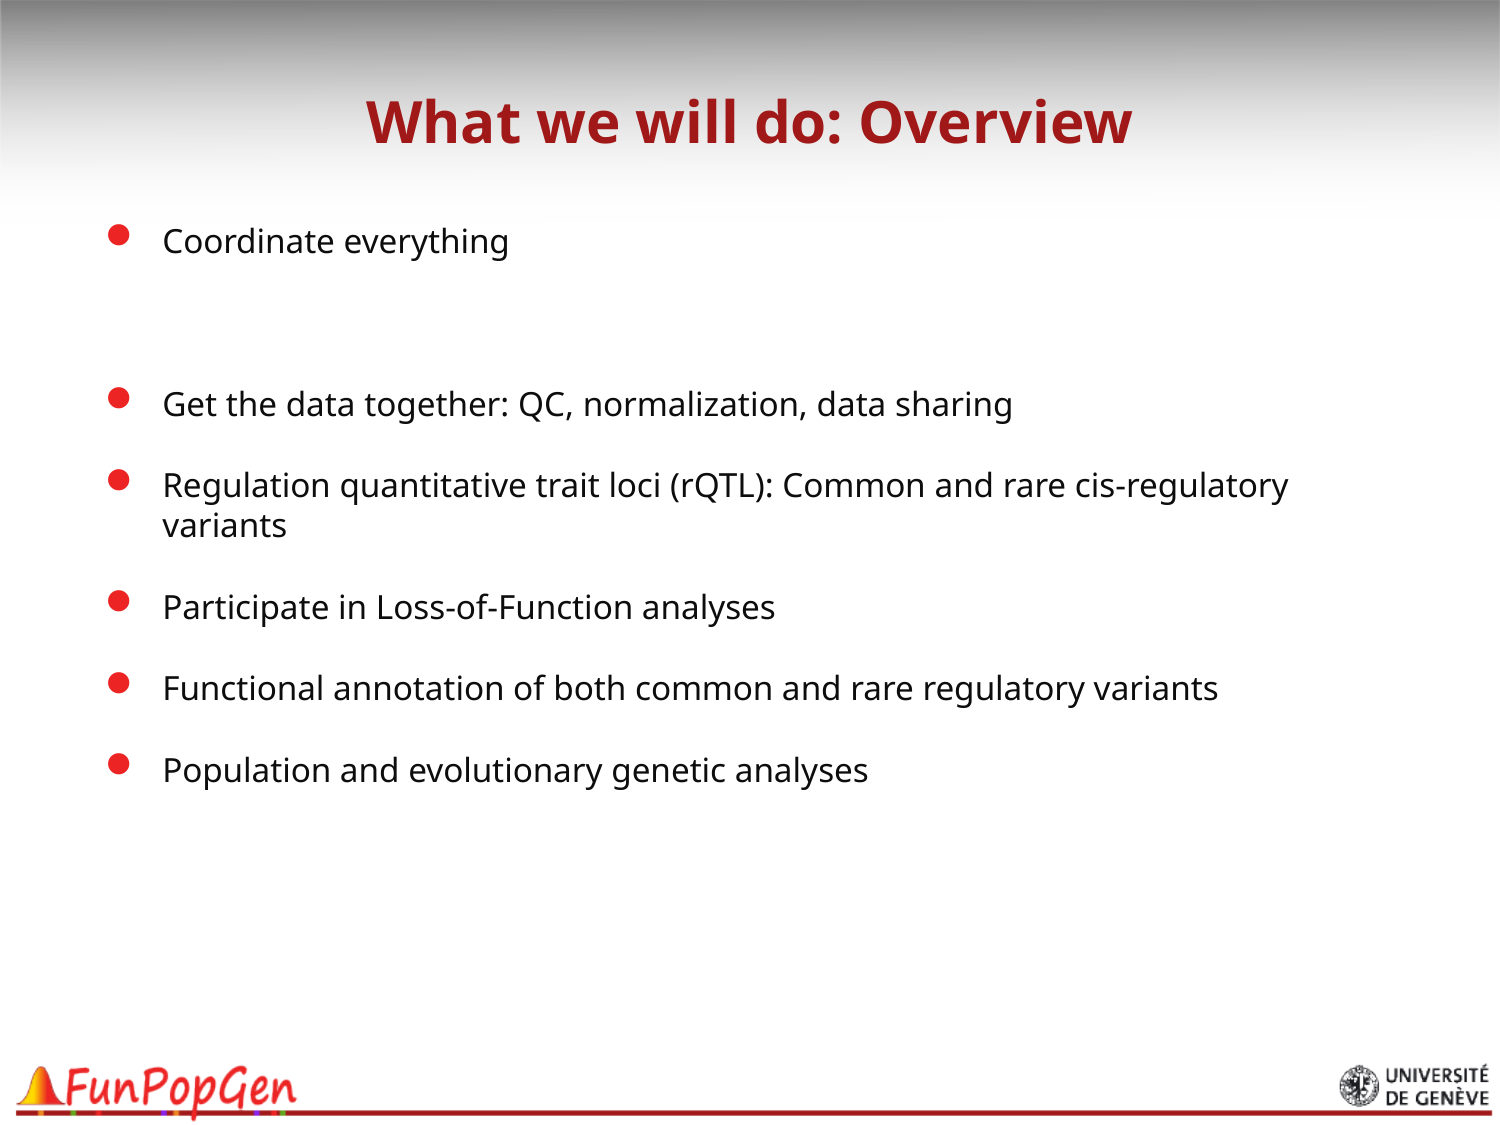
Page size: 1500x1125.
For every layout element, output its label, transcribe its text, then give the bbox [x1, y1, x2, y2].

picture [0, 0, 1500, 1125]
title What we will do: Overview [90, 17, 1410, 163]
text_box Coordinate everything Get the data together: QC, normalization, data sharing Regulation quantitative trait loci (rQTL): Common and rare cis-regulatory variants Participate in Loss-of-Function analyses Functional annotation of both common and rare regulatory variants Population and evolutionary genetic analyses [90, 212, 1410, 950]
